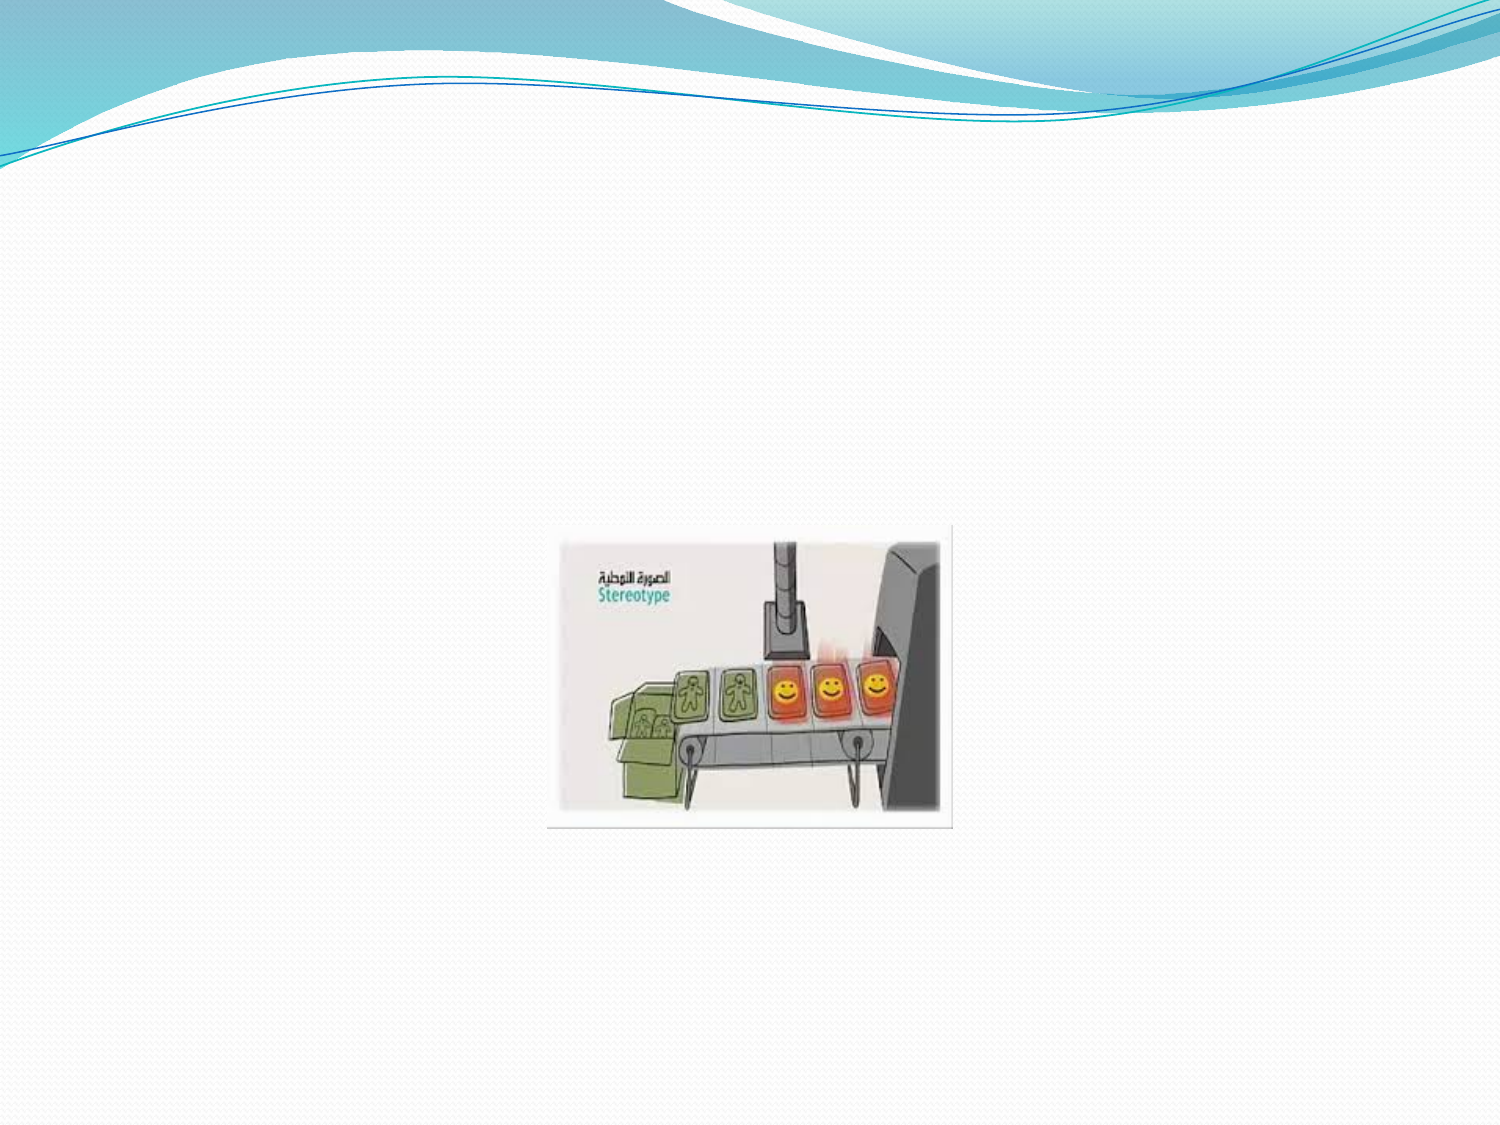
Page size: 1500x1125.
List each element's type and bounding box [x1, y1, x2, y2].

list [547, 525, 953, 830]
